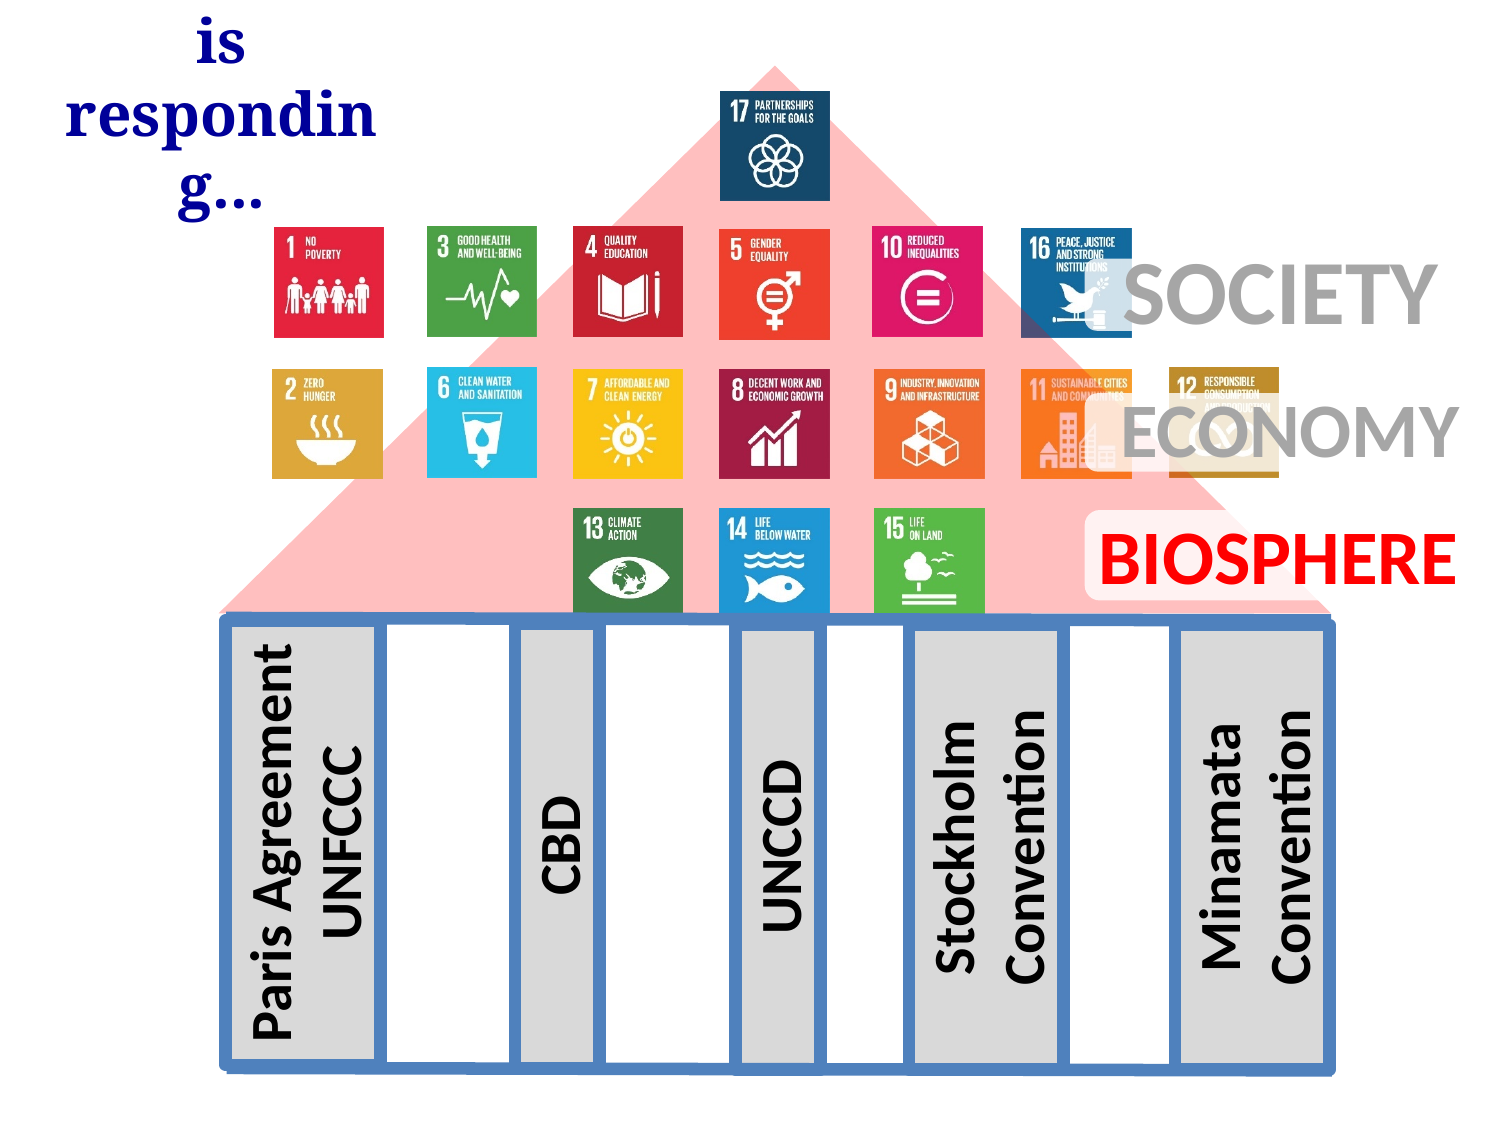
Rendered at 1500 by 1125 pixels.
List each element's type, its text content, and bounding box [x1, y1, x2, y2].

picture [719, 508, 830, 617]
picture [426, 367, 537, 478]
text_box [1084, 258, 1478, 331]
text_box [225, 617, 1332, 621]
picture [573, 226, 684, 337]
text_box Minamata Convention [1174, 628, 1330, 1064]
picture [719, 229, 830, 340]
picture [872, 226, 983, 337]
picture [573, 508, 684, 617]
title The world is responding... [18, 9, 426, 142]
picture [719, 368, 830, 479]
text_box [226, 1067, 1333, 1071]
text_box CBD [514, 629, 600, 1062]
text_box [1066, 509, 1500, 601]
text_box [1084, 392, 1495, 472]
text_box Paris Agreement UNFCCC [225, 628, 381, 1066]
picture [272, 368, 383, 479]
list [218, 65, 1332, 614]
picture [426, 226, 537, 337]
text_box Stockholm Convention [909, 629, 1064, 1063]
picture [273, 227, 384, 338]
text_box UNCCD [735, 629, 821, 1063]
picture [874, 368, 985, 479]
picture [720, 91, 831, 201]
picture [874, 508, 985, 617]
picture [573, 368, 684, 479]
